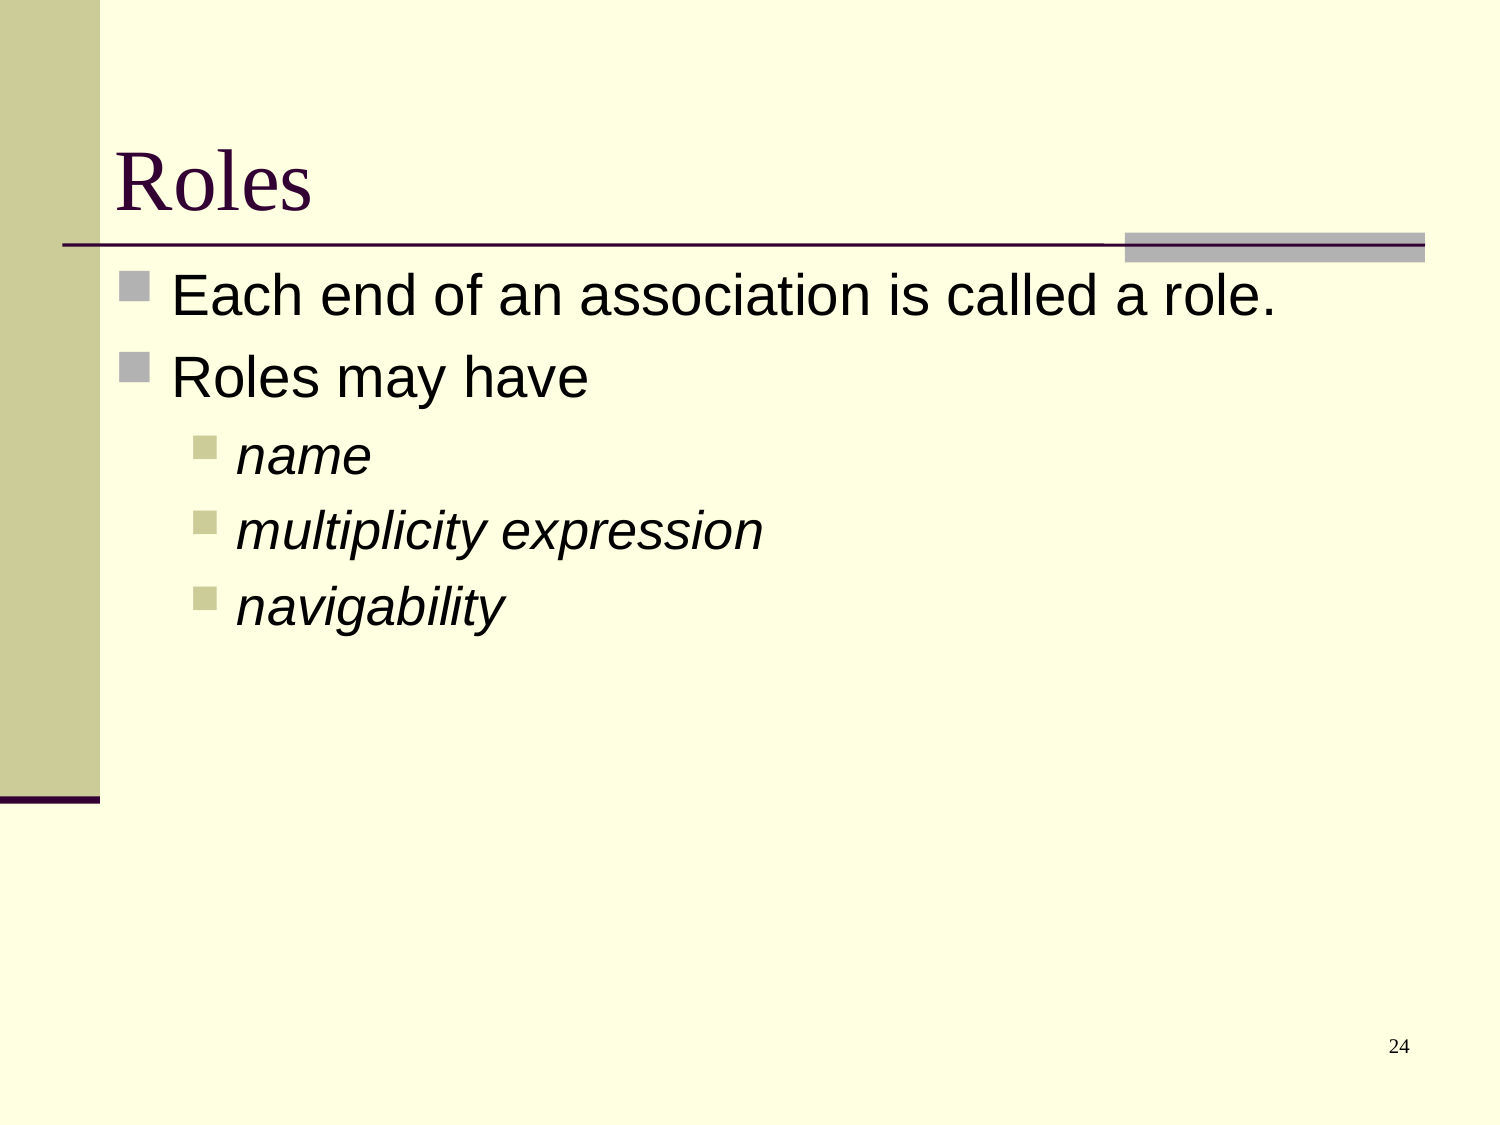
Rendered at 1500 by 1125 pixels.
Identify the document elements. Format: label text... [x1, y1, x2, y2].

title Roles [99, 112, 1299, 238]
slide_number 24 [1112, 1024, 1426, 1101]
list Each end of an association is called a role. Roles may have name multiplicity expression navigability [99, 249, 1447, 913]
